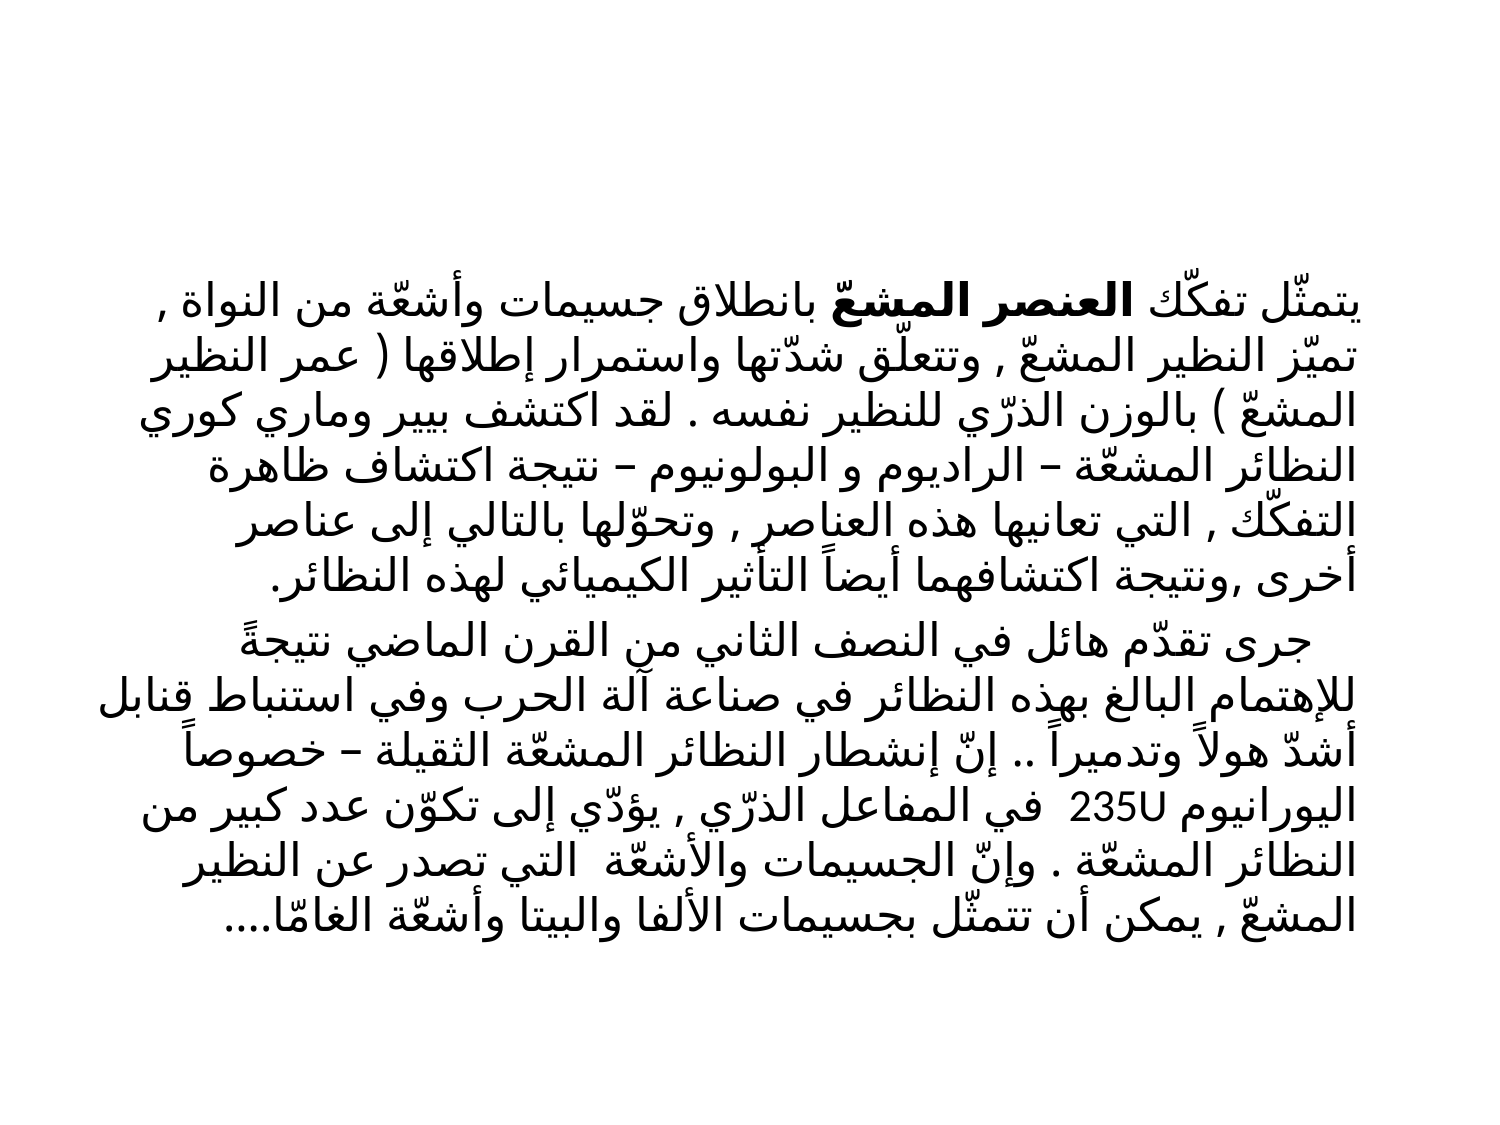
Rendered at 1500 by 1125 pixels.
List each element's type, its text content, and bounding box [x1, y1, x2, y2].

list يتمثّل تفكّك العنصر المشعّ بانطلاق جسيمات وأشعّة من النواة , تميّز النظير المشعّ , وتتعلّق شدّتها واستمرار إطلاقها ( عمر النظير المشعّ ) بالوزن الذرّي للنظير نفسه . لقد اكتشف بيير وماري كوري النظائر المشعّة – الراديوم و البولونيوم – نتيجة اكتشاف ظاهرة التفكّك , التي تعانيها هذه العناصر , وتحوّلها بالتالي إلى عناصر أخرى ,ونتيجة اكتشافهما أيضاً التأثير الكيميائي لهذه النظائر. جرى تقدّم هائل في النصف الثاني من القرن الماضي نتيجةً للإهتمام البالغ بهذه النظائر في صناعة آلة الحرب وفي استنباط قنابل أشدّ هولاً وتدميراً .. إنّ إنشطار النظائر المشعّة الثقيلة – خصوصاً اليورانيوم 235U في المفاعل الذرّي , يؤدّي إلى تكوّن عدد كبير من النظائر المشعّة . وإنّ الجسيمات والأشعّة التي تصدر عن النظير المشعّ , يمكن أن تتمثّل بجسيمات الألفا والبيتا وأشعّة الغامّا.... [75, 262, 1425, 1005]
